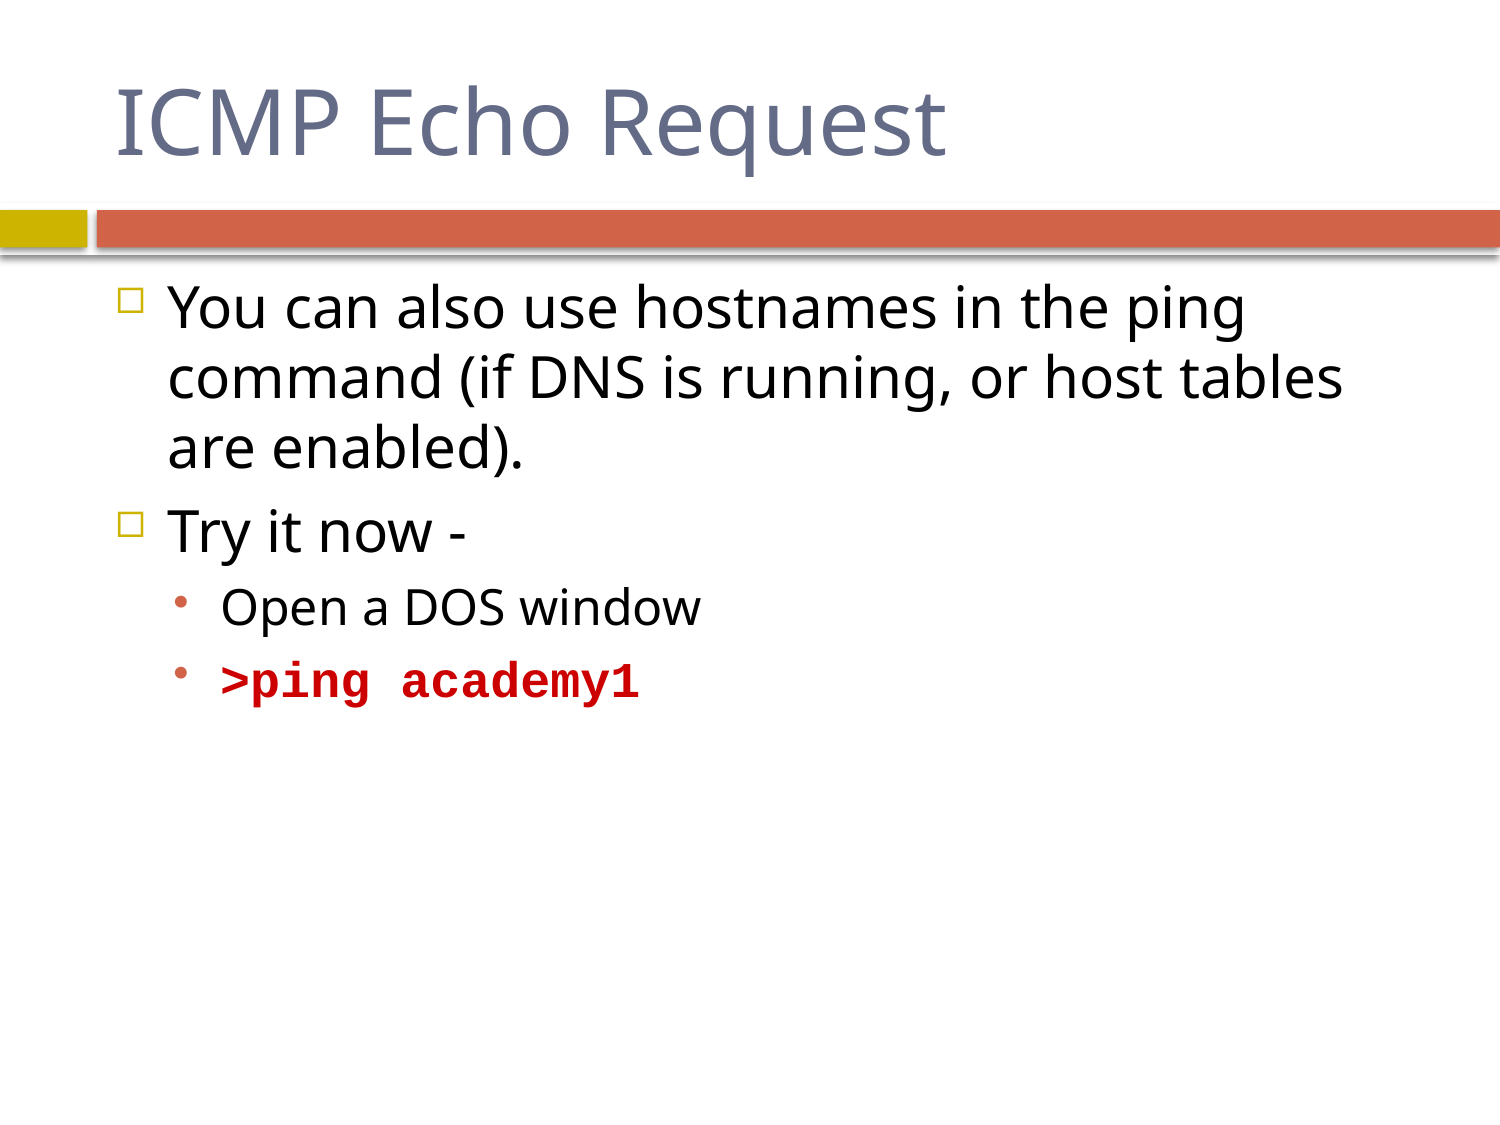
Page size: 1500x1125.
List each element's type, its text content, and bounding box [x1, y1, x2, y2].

list You can also use hostnames in the ping command (if DNS is running, or host tables are enabled). Try it now - Open a DOS window >ping academy1 [100, 262, 1438, 1000]
title ICMP Echo Request [100, 37, 1438, 200]
